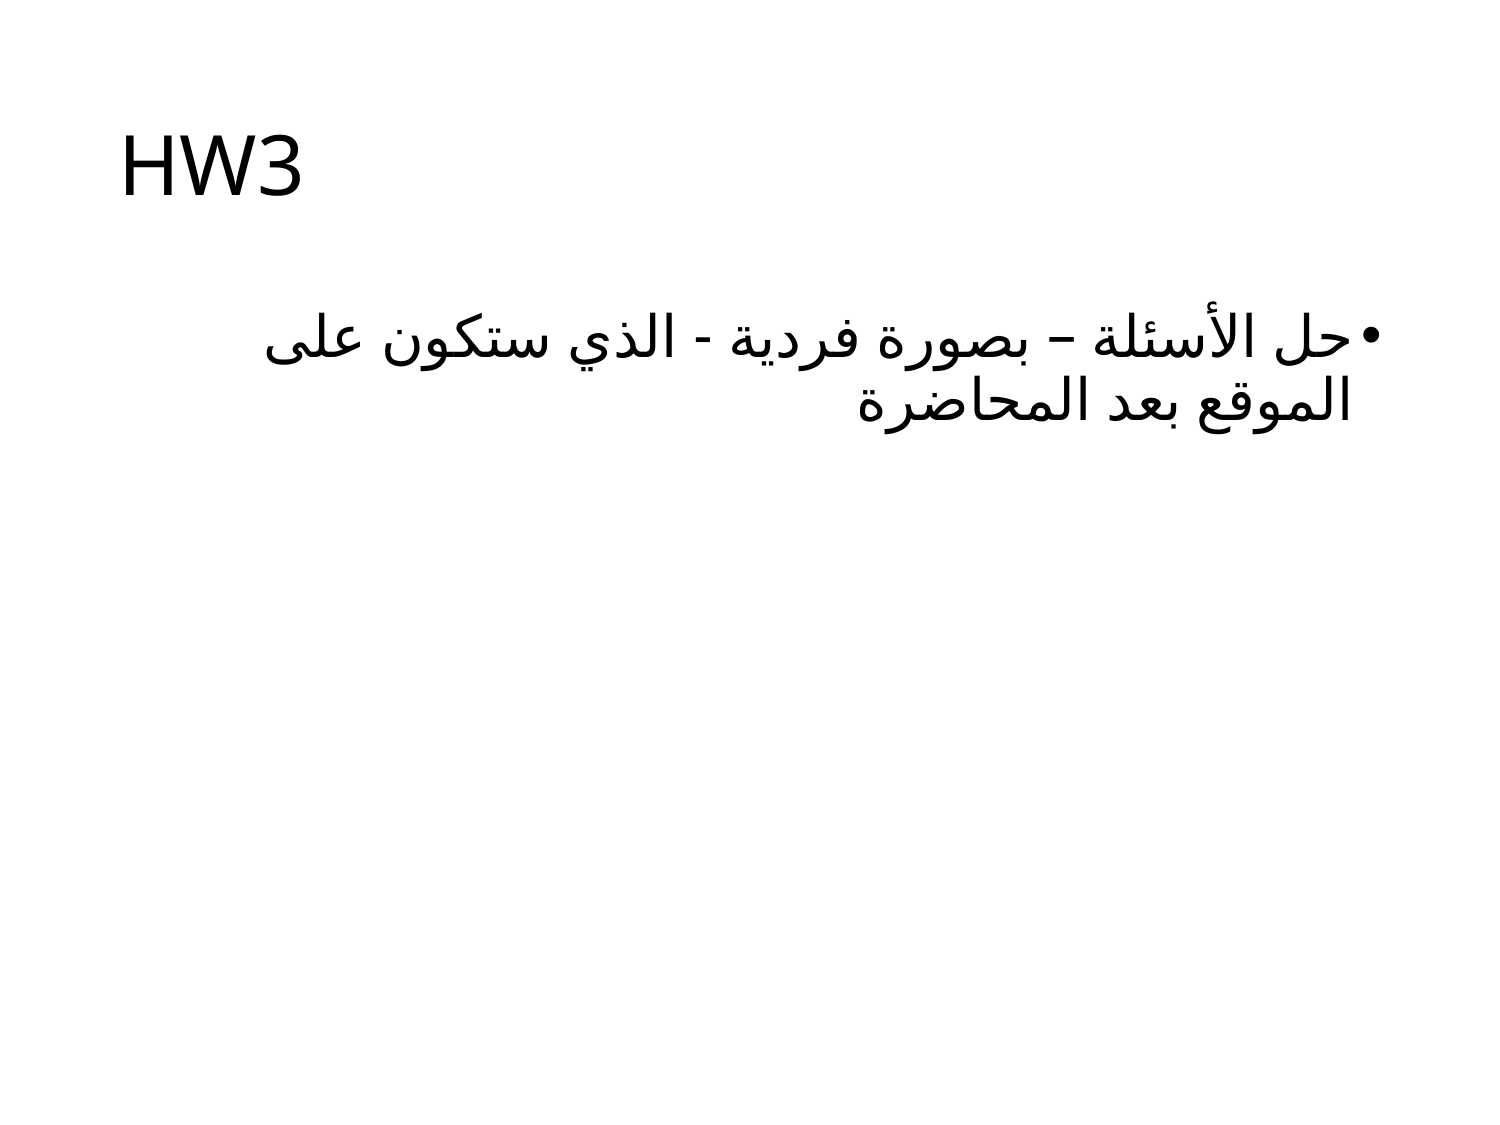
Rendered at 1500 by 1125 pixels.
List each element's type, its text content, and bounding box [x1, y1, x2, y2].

list حل الأسئلة – بصورة فردية - الذي ستكون على الموقع بعد المحاضرة [103, 299, 1397, 1014]
title HW3 [103, 59, 1397, 278]
